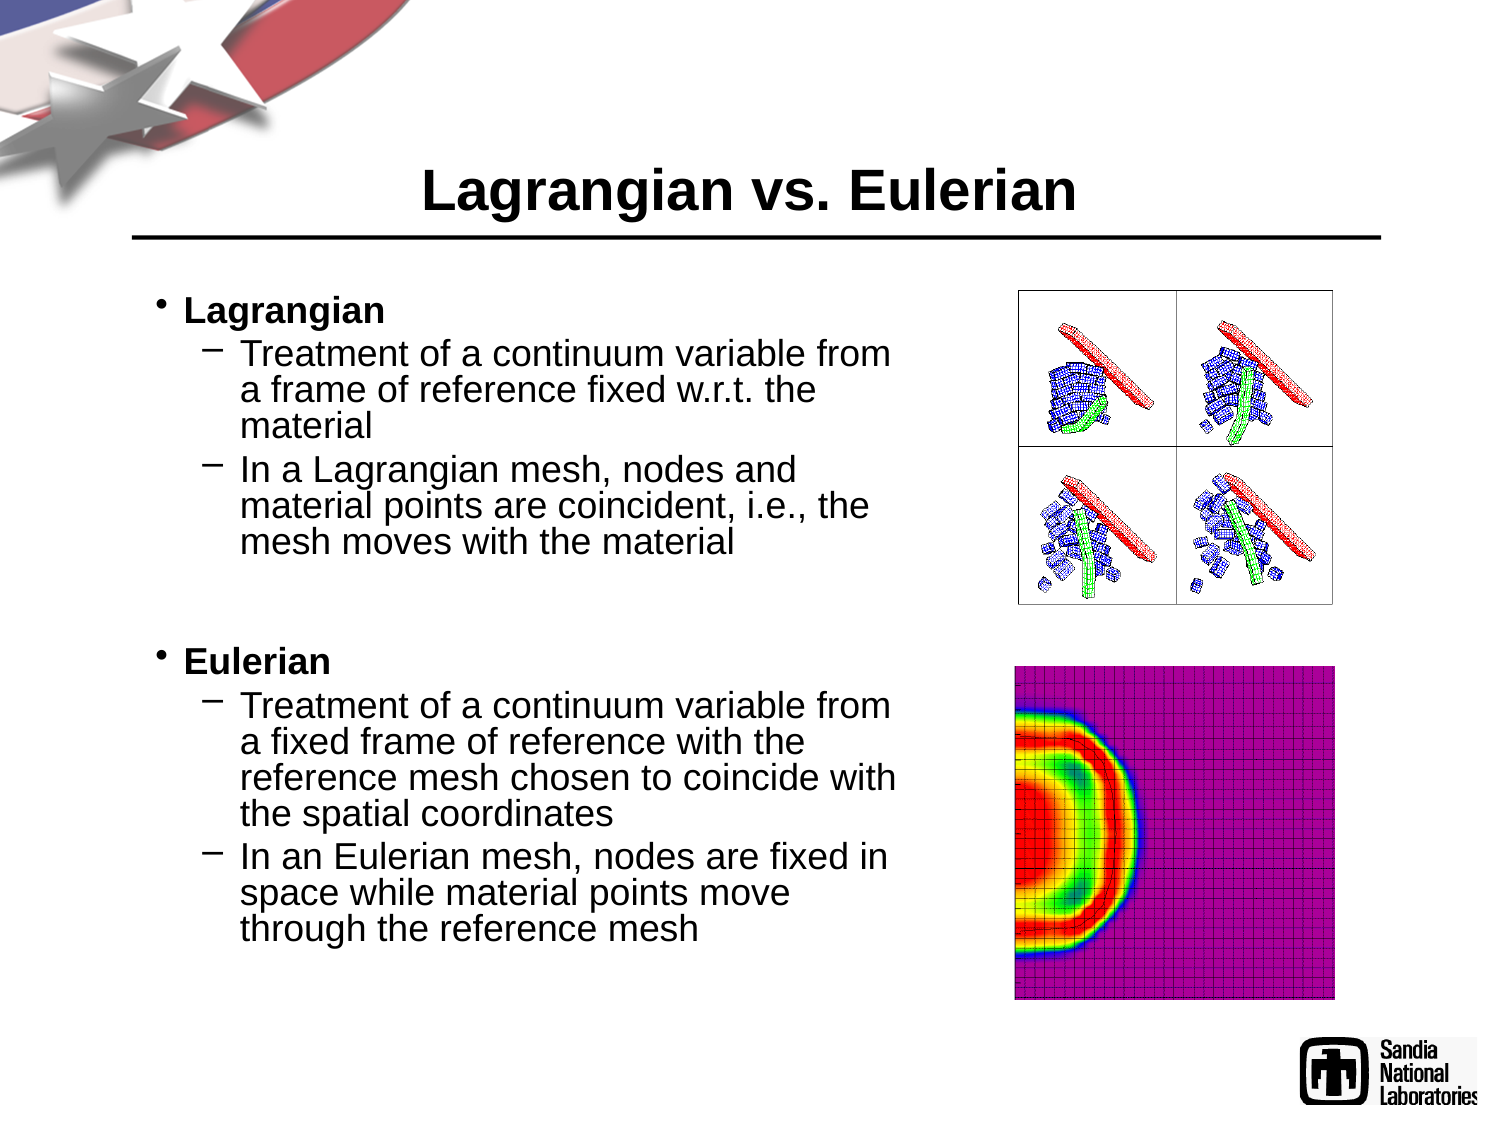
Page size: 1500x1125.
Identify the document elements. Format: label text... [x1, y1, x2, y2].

list Lagrangian Treatment of a continuum variable from a frame of reference fixed w.r.t. the material In a Lagrangian mesh, nodes and material points are coincident, i.e., the mesh moves with the material Eulerian Treatment of a continuum variable from a fixed frame of reference with the reference mesh chosen to coincide with the spatial coordinates In an Eulerian mesh, nodes are fixed in space while material points move through the reference mesh [112, 287, 938, 1000]
picture [1012, 666, 1336, 1001]
picture [1015, 287, 1336, 607]
title Lagrangian vs. Eulerian [112, 87, 1388, 288]
